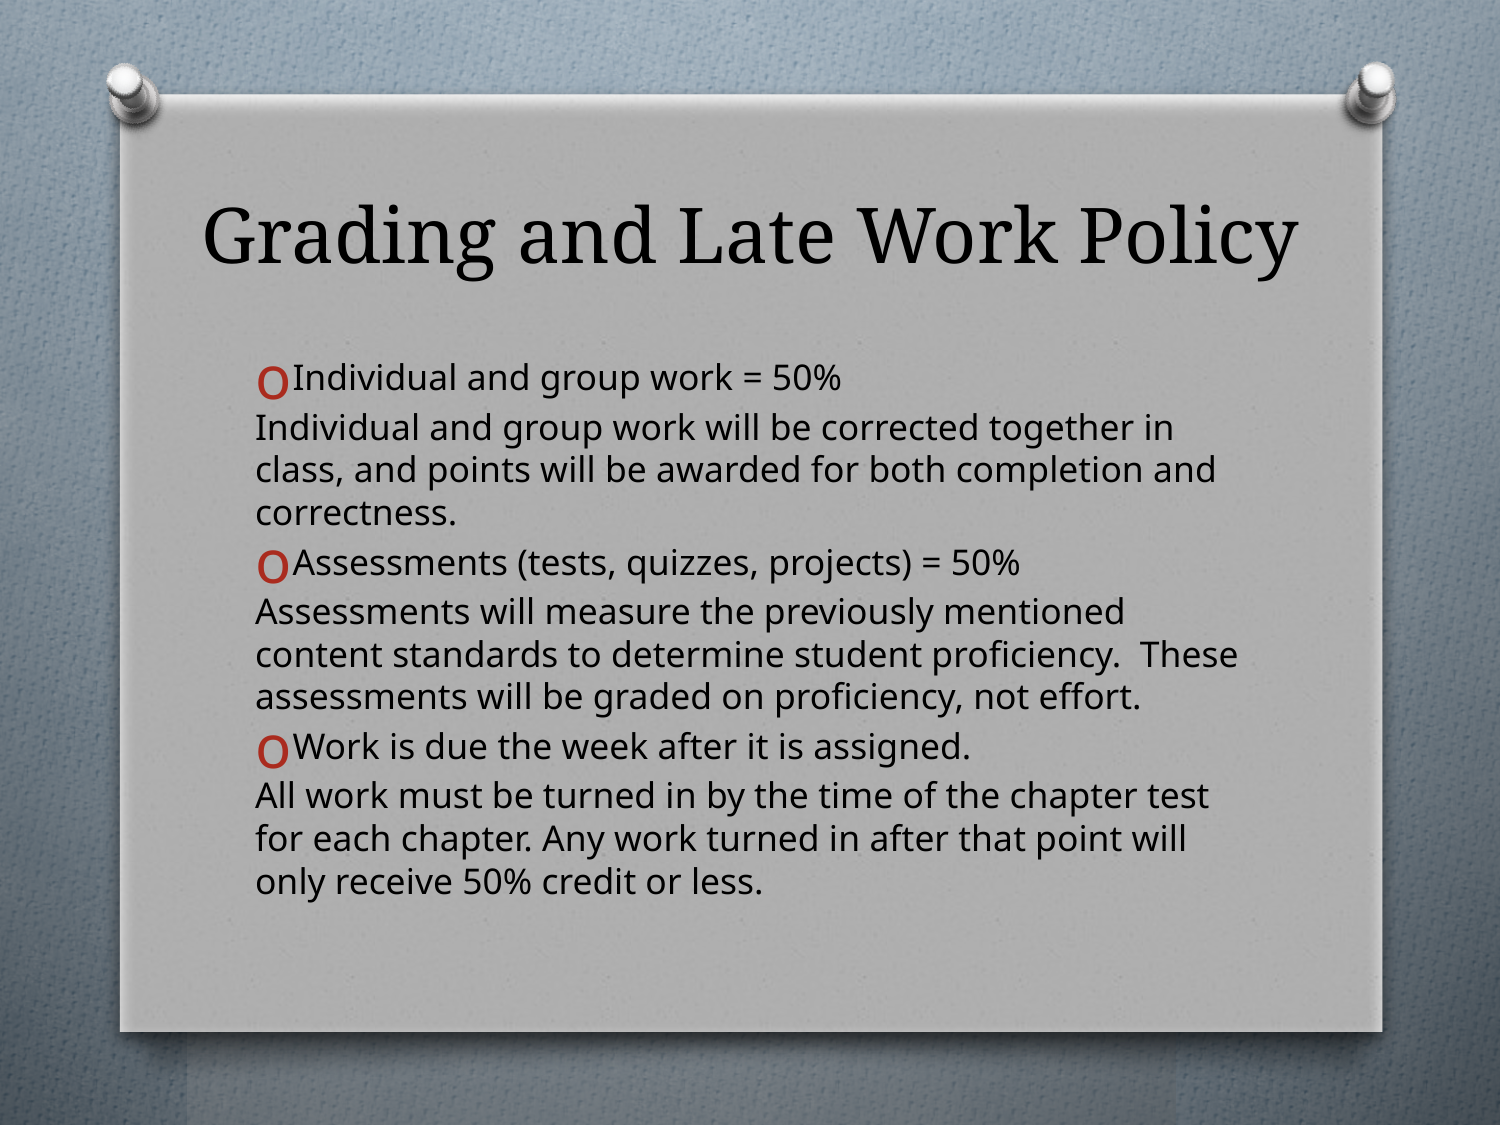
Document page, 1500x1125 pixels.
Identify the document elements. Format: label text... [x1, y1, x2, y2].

picture [75, 29, 198, 153]
list Individual and group work = 50% Individual and group work will be corrected together in class, and points will be awarded for both completion and correctness. Assessments (tests, quizzes, projects) = 50% Assessments will measure the previously mentioned content standards to determine student proficiency. These assessments will be graded on proficiency, not effort. Work is due the week after it is assigned. All work must be turned in by the time of the chapter test for each chapter. Any work turned in after that point will only receive 50% credit or less. [240, 347, 1257, 939]
title Grading and Late Work Policy [179, 134, 1323, 332]
picture [1317, 35, 1439, 156]
